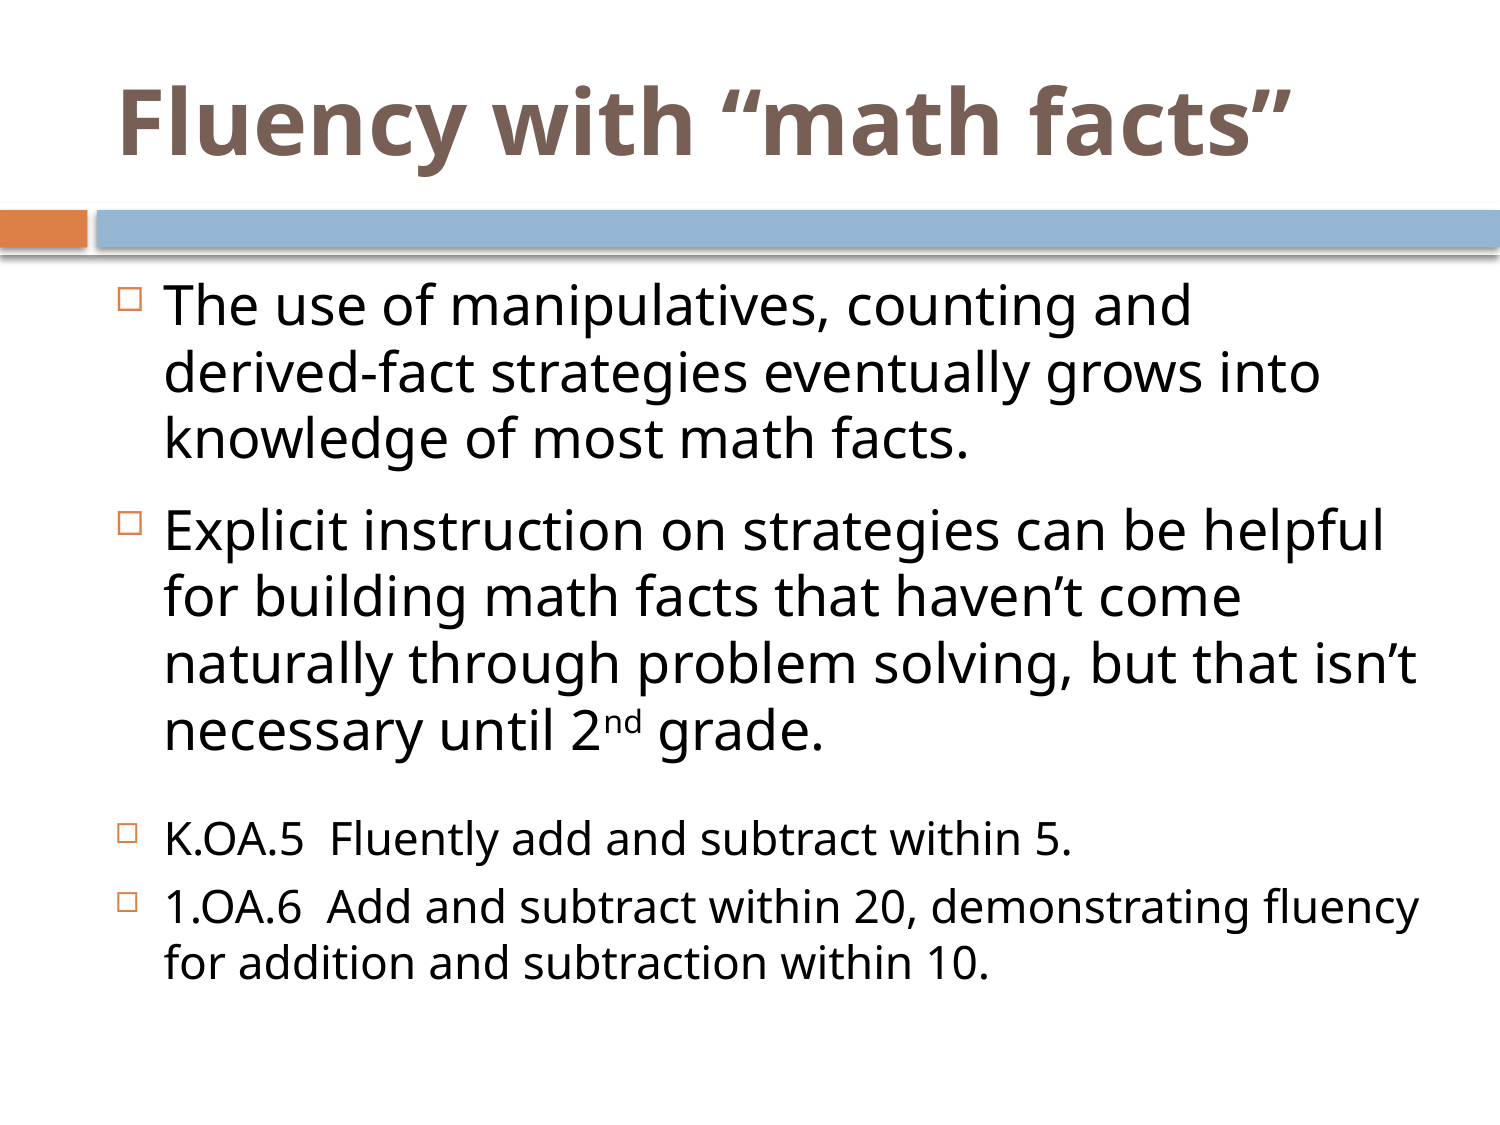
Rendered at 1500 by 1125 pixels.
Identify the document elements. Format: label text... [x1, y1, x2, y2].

list The use of manipulatives, counting and derived-fact strategies eventually grows into knowledge of most math facts. Explicit instruction on strategies can be helpful for building math facts that haven’t come naturally through problem solving, but that isn’t necessary until 2nd grade. K.OA.5 Fluently add and subtract within 5. 1.OA.6 Add and subtract within 20, demonstrating fluency for addition and subtraction within 10. [100, 262, 1438, 1000]
title Fluency with “math facts” [100, 37, 1438, 200]
